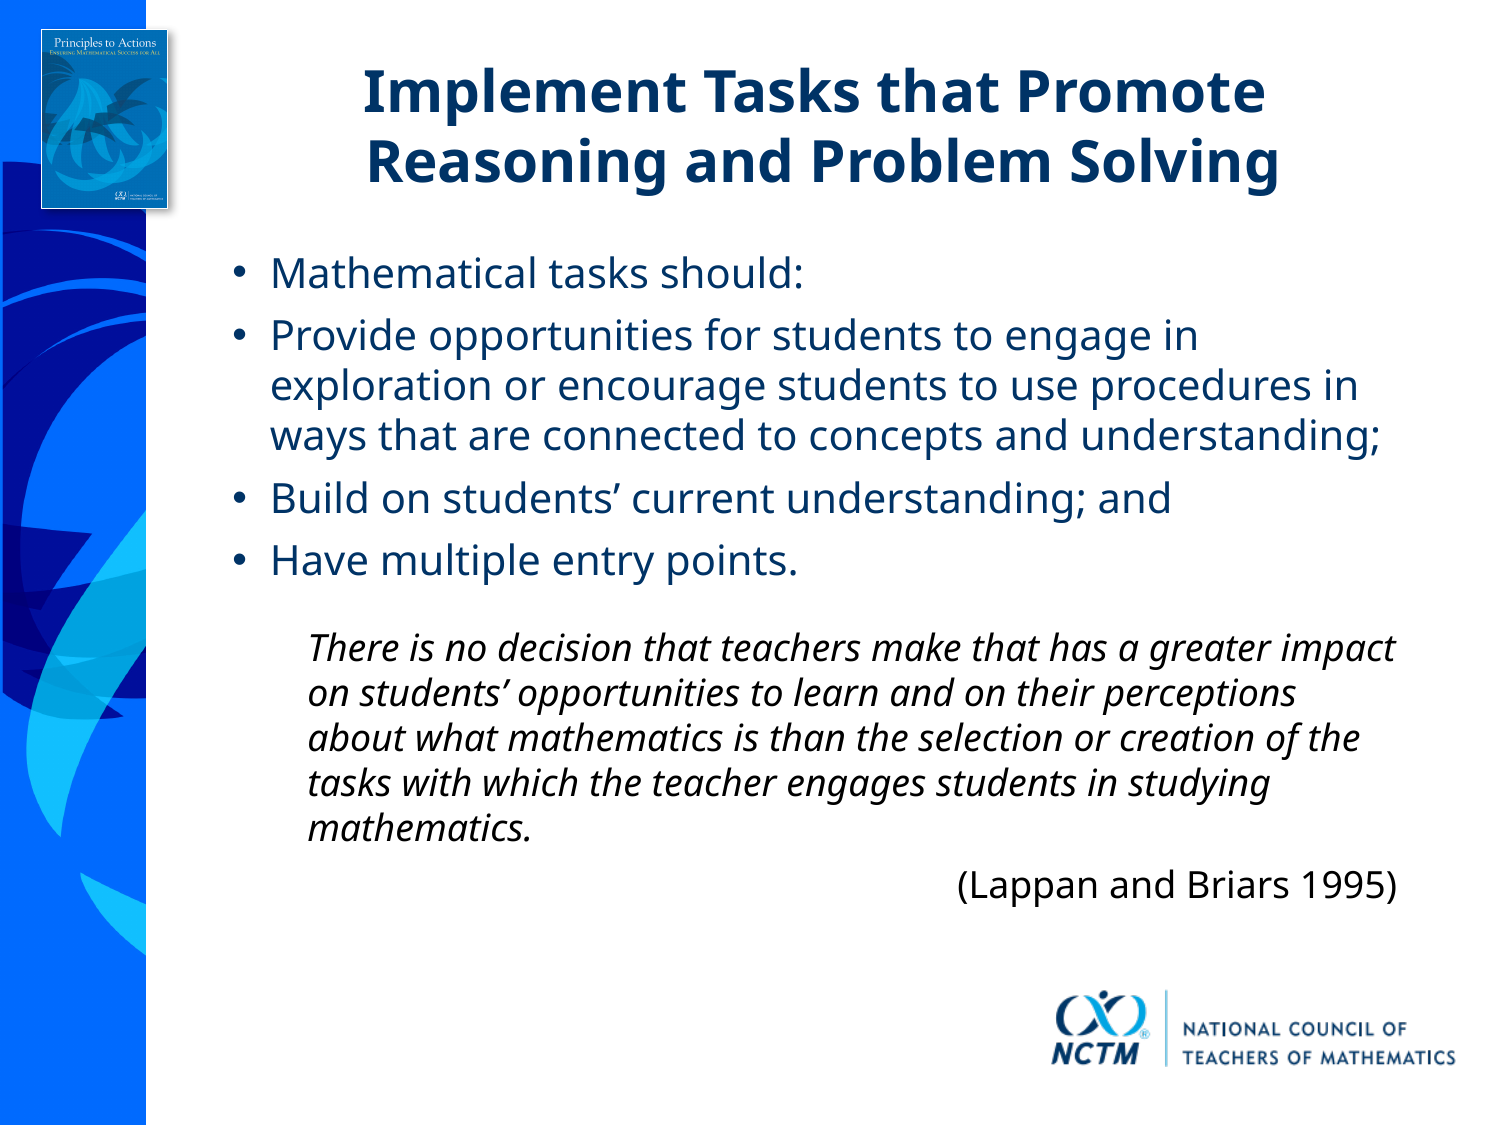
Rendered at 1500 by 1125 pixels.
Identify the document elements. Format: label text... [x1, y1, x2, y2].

text_box Mathematical tasks should: Provide opportunities for students to engage in exploration or encourage students to use procedures in ways that are connected to concepts and understanding; Build on students’ current understanding; and Have multiple entry points. There is no decision that teachers make that has a greater impact on students’ opportunities to learn and on their perceptions about what mathematics is than the selection or creation of the tasks with which the teacher engages students in studying mathematics. (Lappan and Briars 1995) [217, 238, 1413, 927]
picture [0, 0, 168, 1125]
text_box Implement Tasks that Promote Reasoning and Problem Solving [170, 29, 1500, 218]
picture [1034, 969, 1474, 1085]
